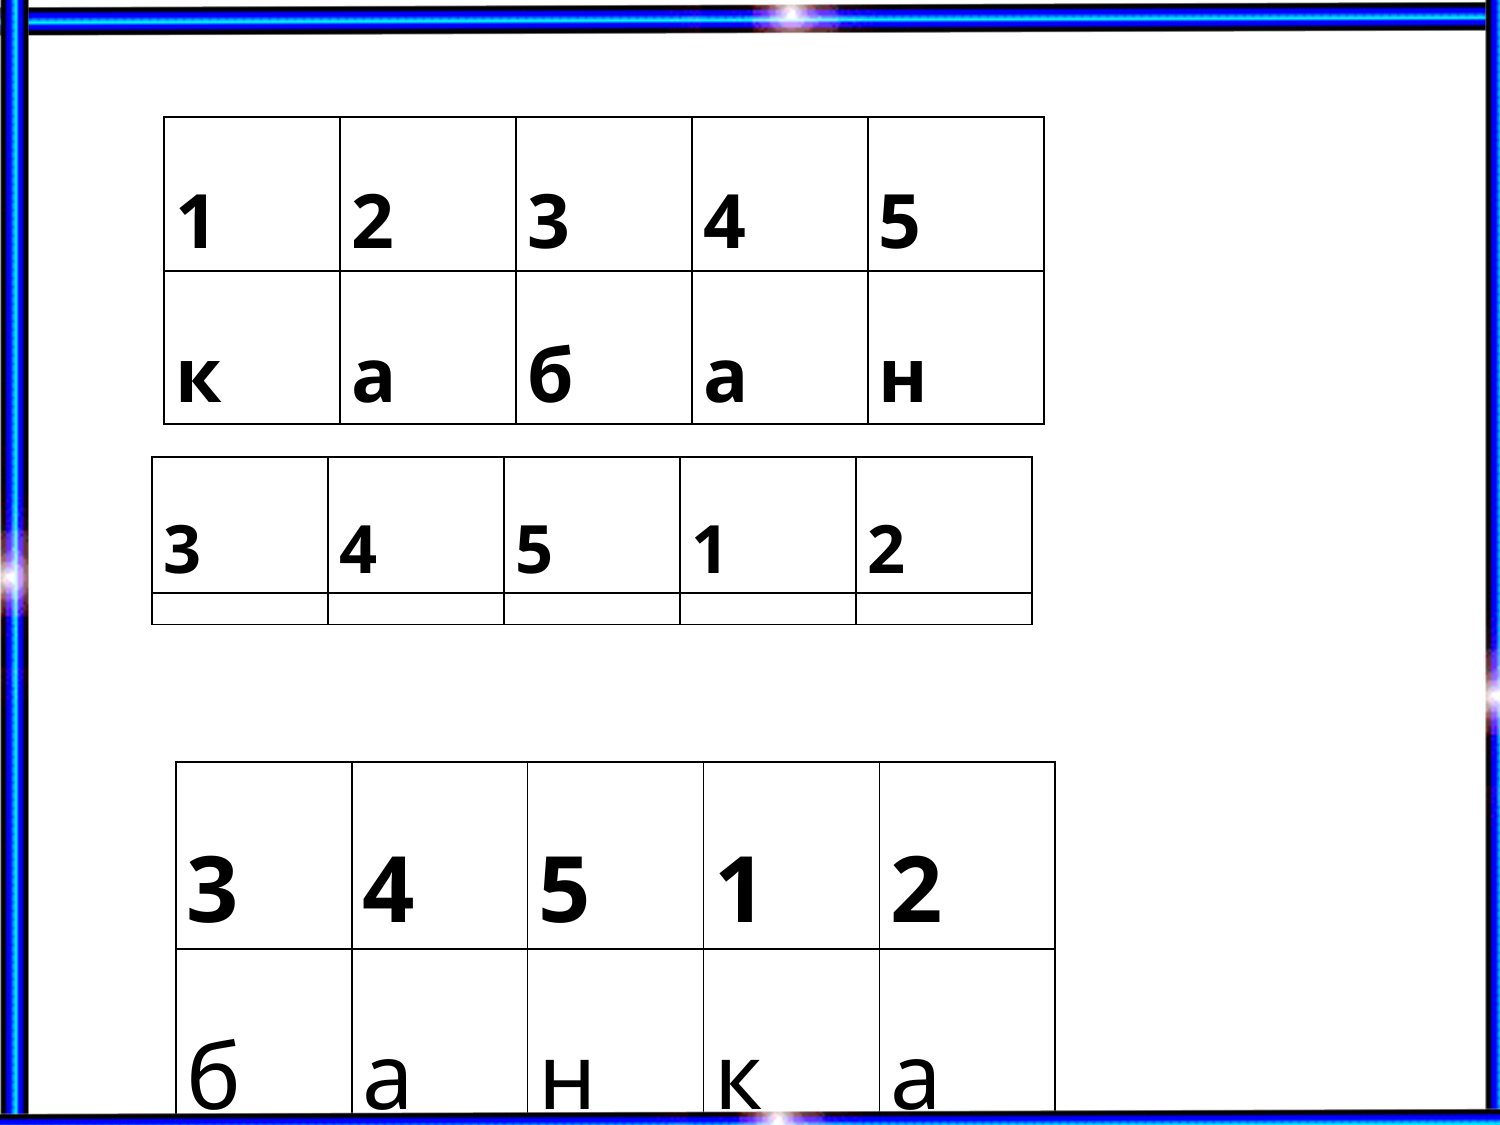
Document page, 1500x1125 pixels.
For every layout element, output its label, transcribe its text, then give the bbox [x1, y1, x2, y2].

table_cell н [869, 272, 1043, 423]
table_header 4 [329, 458, 503, 551]
table_cell [505, 594, 679, 624]
table_header 3 [517, 118, 691, 270]
table_header 5 [528, 763, 703, 948]
table_header 4 [693, 118, 867, 270]
table_header 3 [153, 458, 327, 551]
table_cell [857, 594, 1031, 624]
table_header 3 [177, 763, 351, 948]
table_cell а [880, 950, 1054, 1110]
table_cell н [528, 950, 703, 1110]
table_header 2 [857, 458, 1031, 592]
table_cell а [341, 272, 515, 423]
table_cell б [177, 950, 351, 1110]
table_header 5 [869, 118, 1043, 270]
table_header 4 [353, 763, 527, 948]
picture [0, 0, 1500, 1125]
table_header 1 [704, 763, 879, 948]
table_cell а [353, 950, 527, 1110]
table_cell [329, 594, 503, 624]
table_header 2 [880, 763, 1054, 948]
table_header 2 [341, 118, 515, 270]
table_cell к [165, 272, 339, 423]
table_cell б [517, 272, 691, 423]
table_cell [681, 594, 855, 624]
table_cell к [704, 950, 879, 1110]
table_header 1 [165, 118, 339, 270]
table_cell [153, 594, 327, 624]
table_header 1 [681, 458, 855, 592]
table_cell а [693, 272, 867, 423]
table_header 5 [505, 458, 679, 551]
